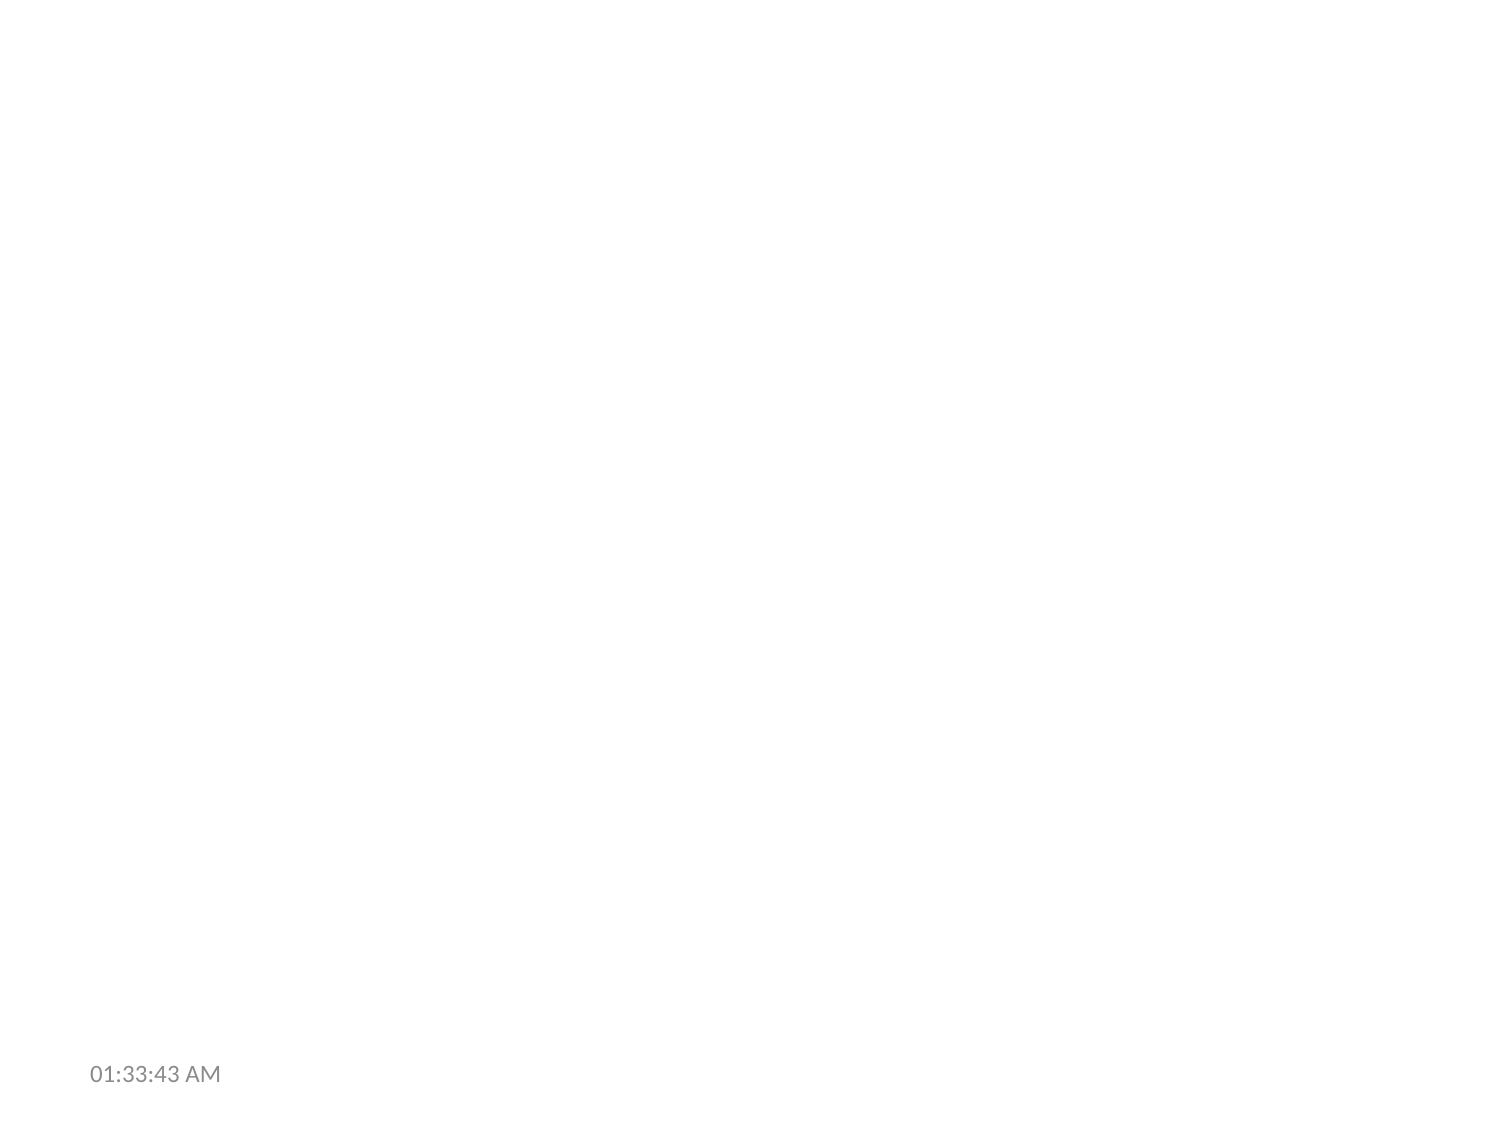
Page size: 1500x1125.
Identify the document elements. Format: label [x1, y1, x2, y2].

slide_number [75, 1042, 425, 1103]
